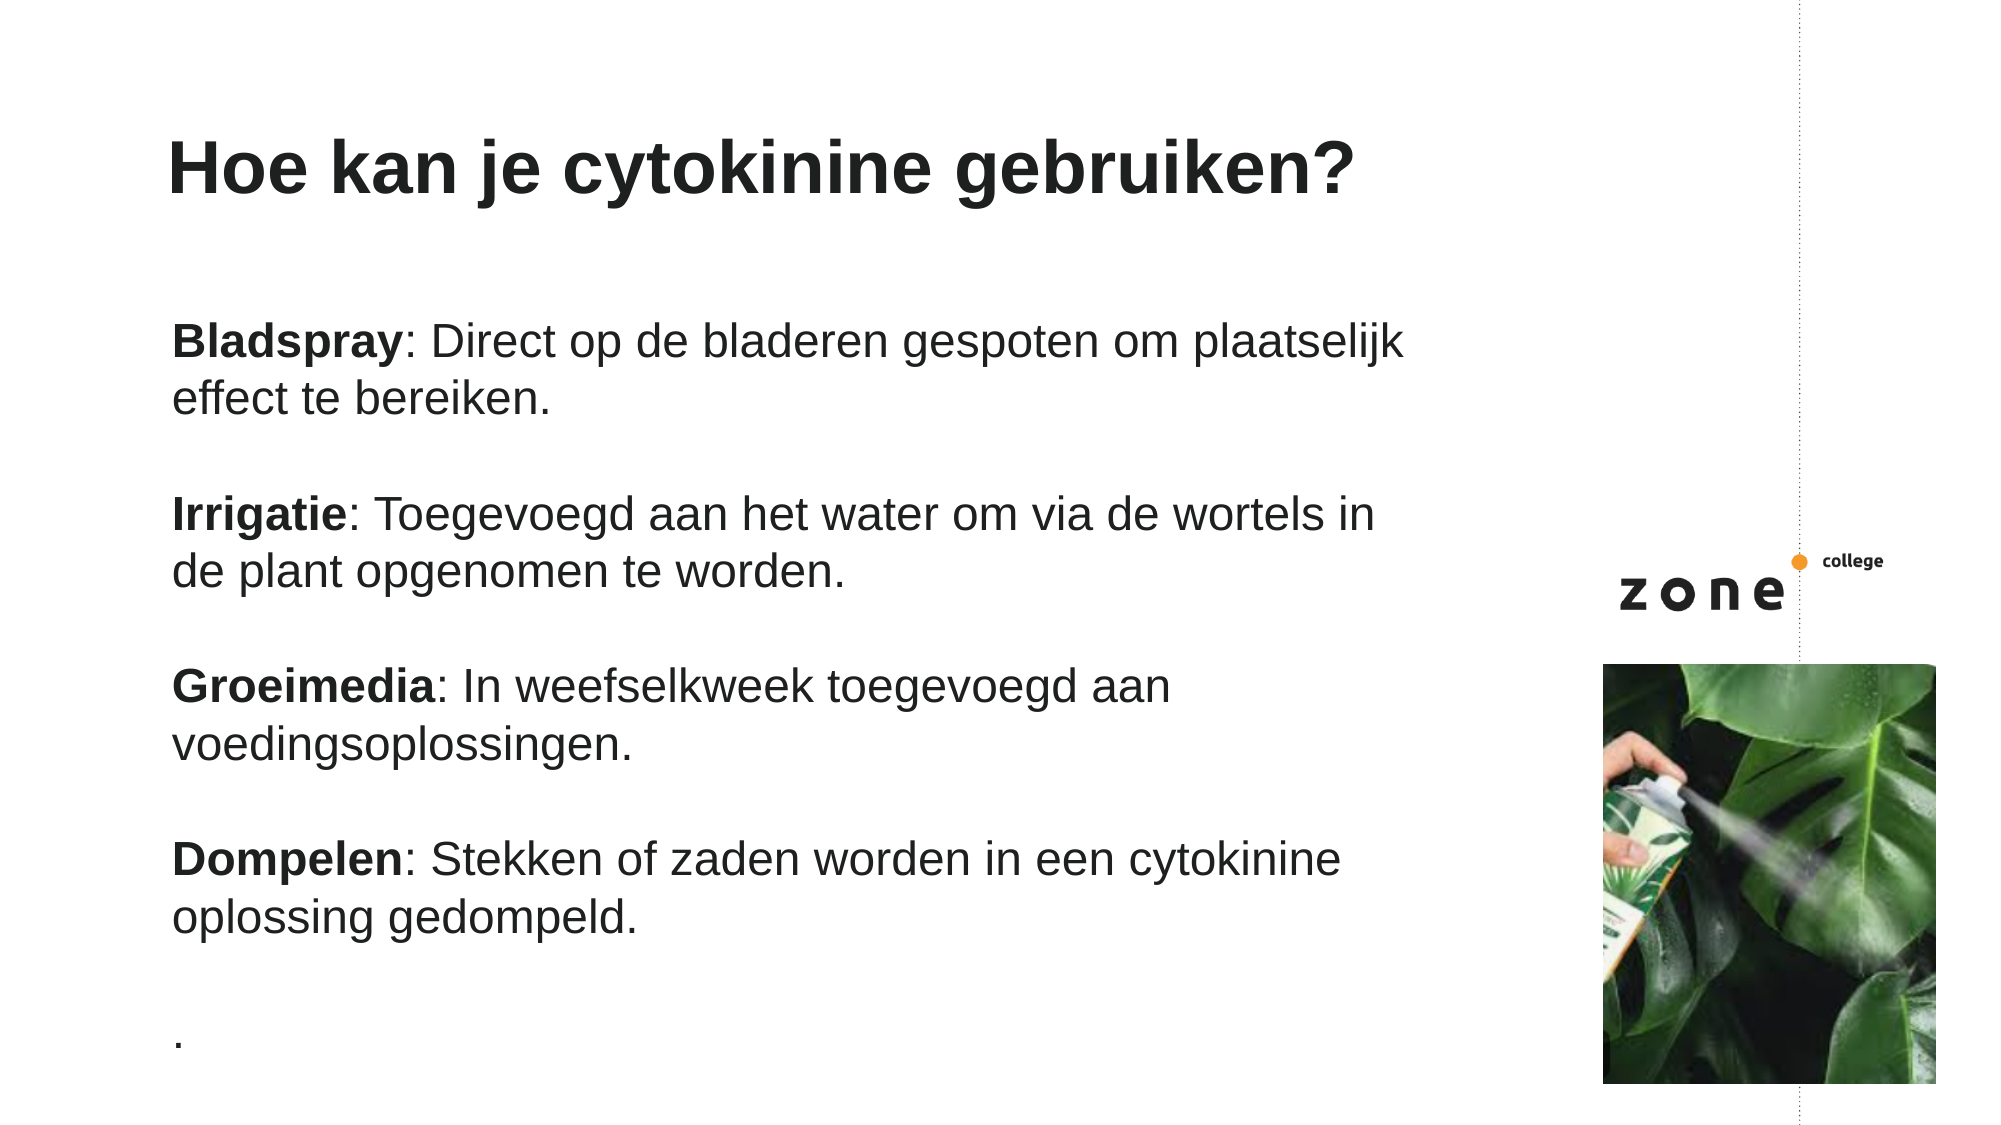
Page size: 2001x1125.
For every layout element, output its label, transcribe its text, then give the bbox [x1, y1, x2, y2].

title Hoe kan je cytokinine gebruiken? [167, 128, 1817, 256]
list Bladspray: Direct op de bladeren gespoten om plaatselijk effect te bereiken. Irrigatie: Toegevoegd aan het water om via de wortels in de plant opgenomen te worden. Groeimedia: In weefselkweek toegevoegd aan voedingsoplossingen. Dompelen: Stekken of zaden worden in een cytokinine oplossing gedompeld. . [171, 309, 1442, 1059]
picture [1596, 0, 2001, 1125]
